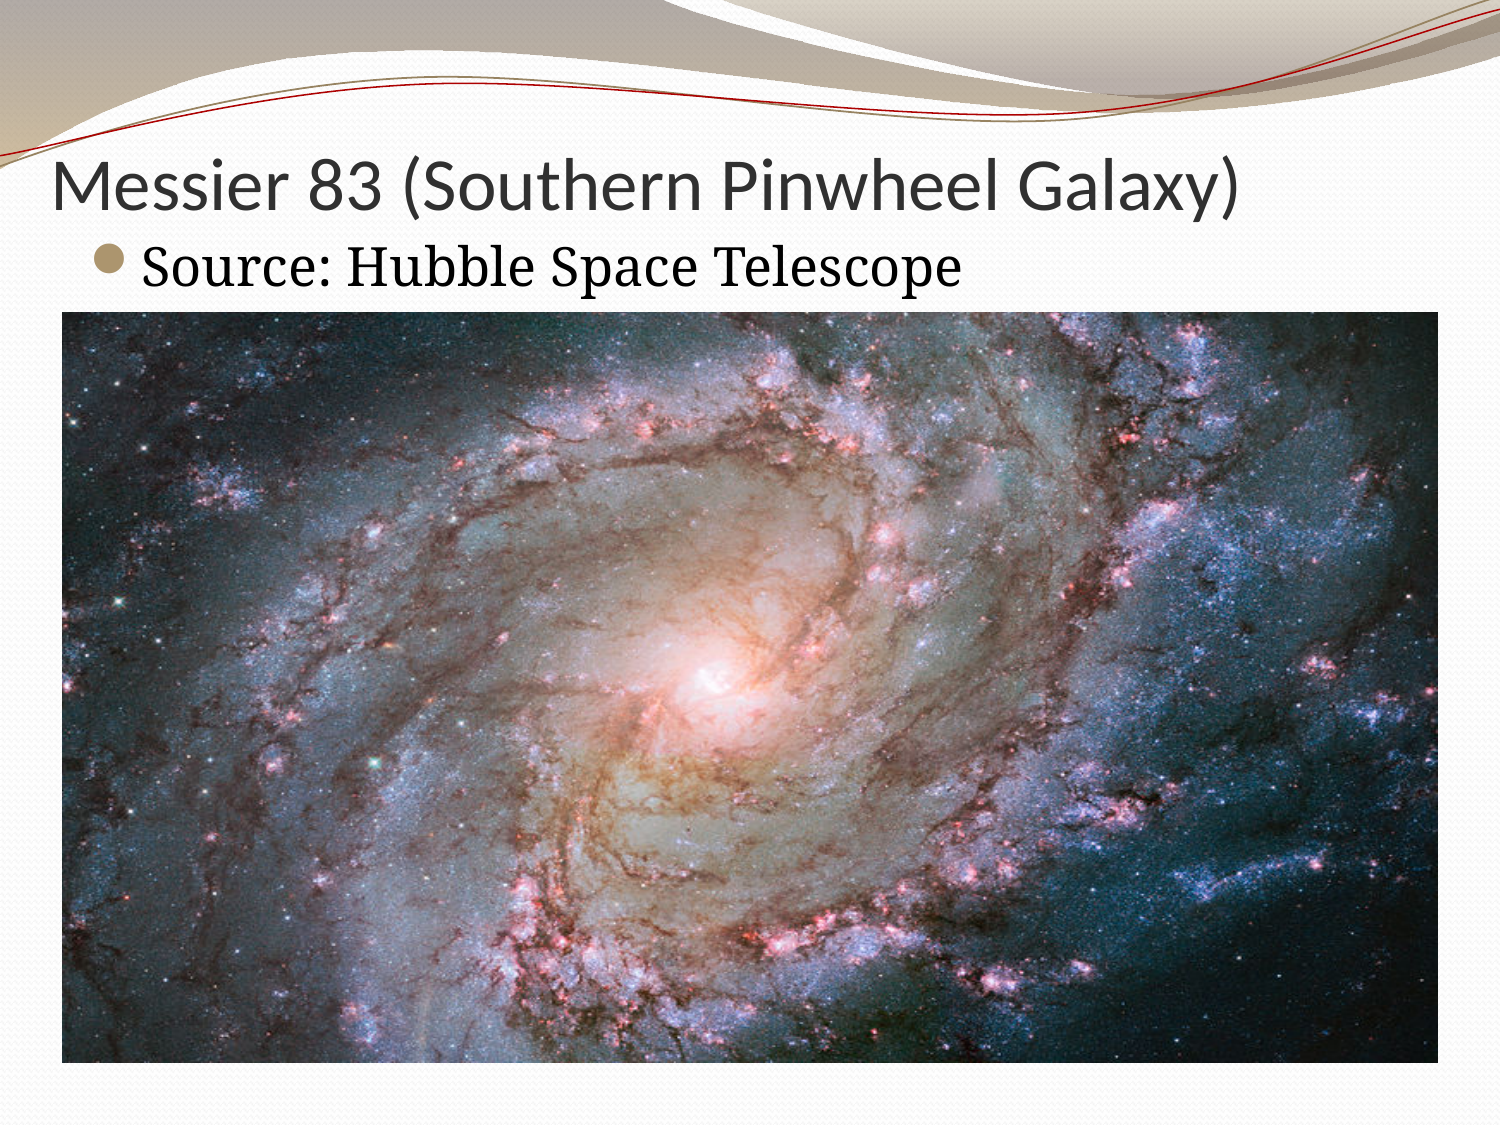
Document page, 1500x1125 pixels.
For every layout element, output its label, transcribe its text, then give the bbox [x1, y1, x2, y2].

picture [62, 312, 1438, 1064]
title Messier 83 (Southern Pinwheel Galaxy) [50, 37, 1400, 225]
list Source: Hubble Space Telescope [75, 224, 1425, 311]
